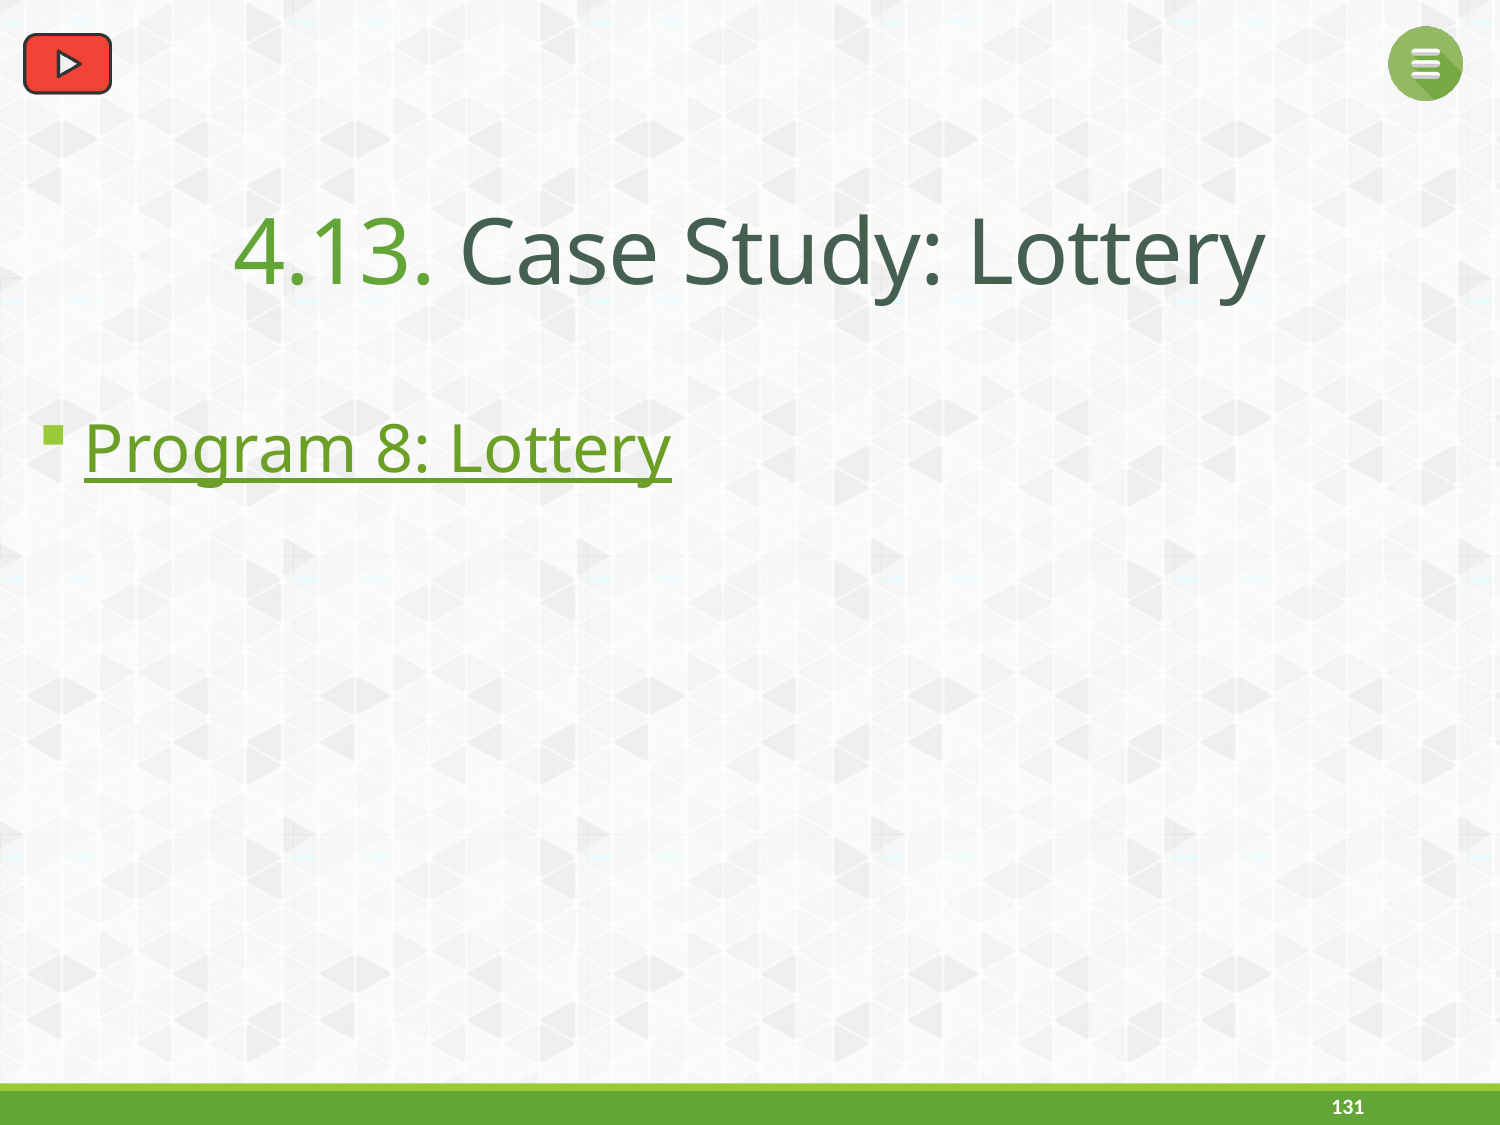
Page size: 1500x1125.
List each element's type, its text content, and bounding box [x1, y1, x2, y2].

slide_number 131 [1218, 1090, 1380, 1121]
list Program 8: Lottery [23, 399, 1476, 1078]
picture [0, 0, 1500, 1083]
title 4.13. Case Study: Lottery [23, 112, 1476, 399]
